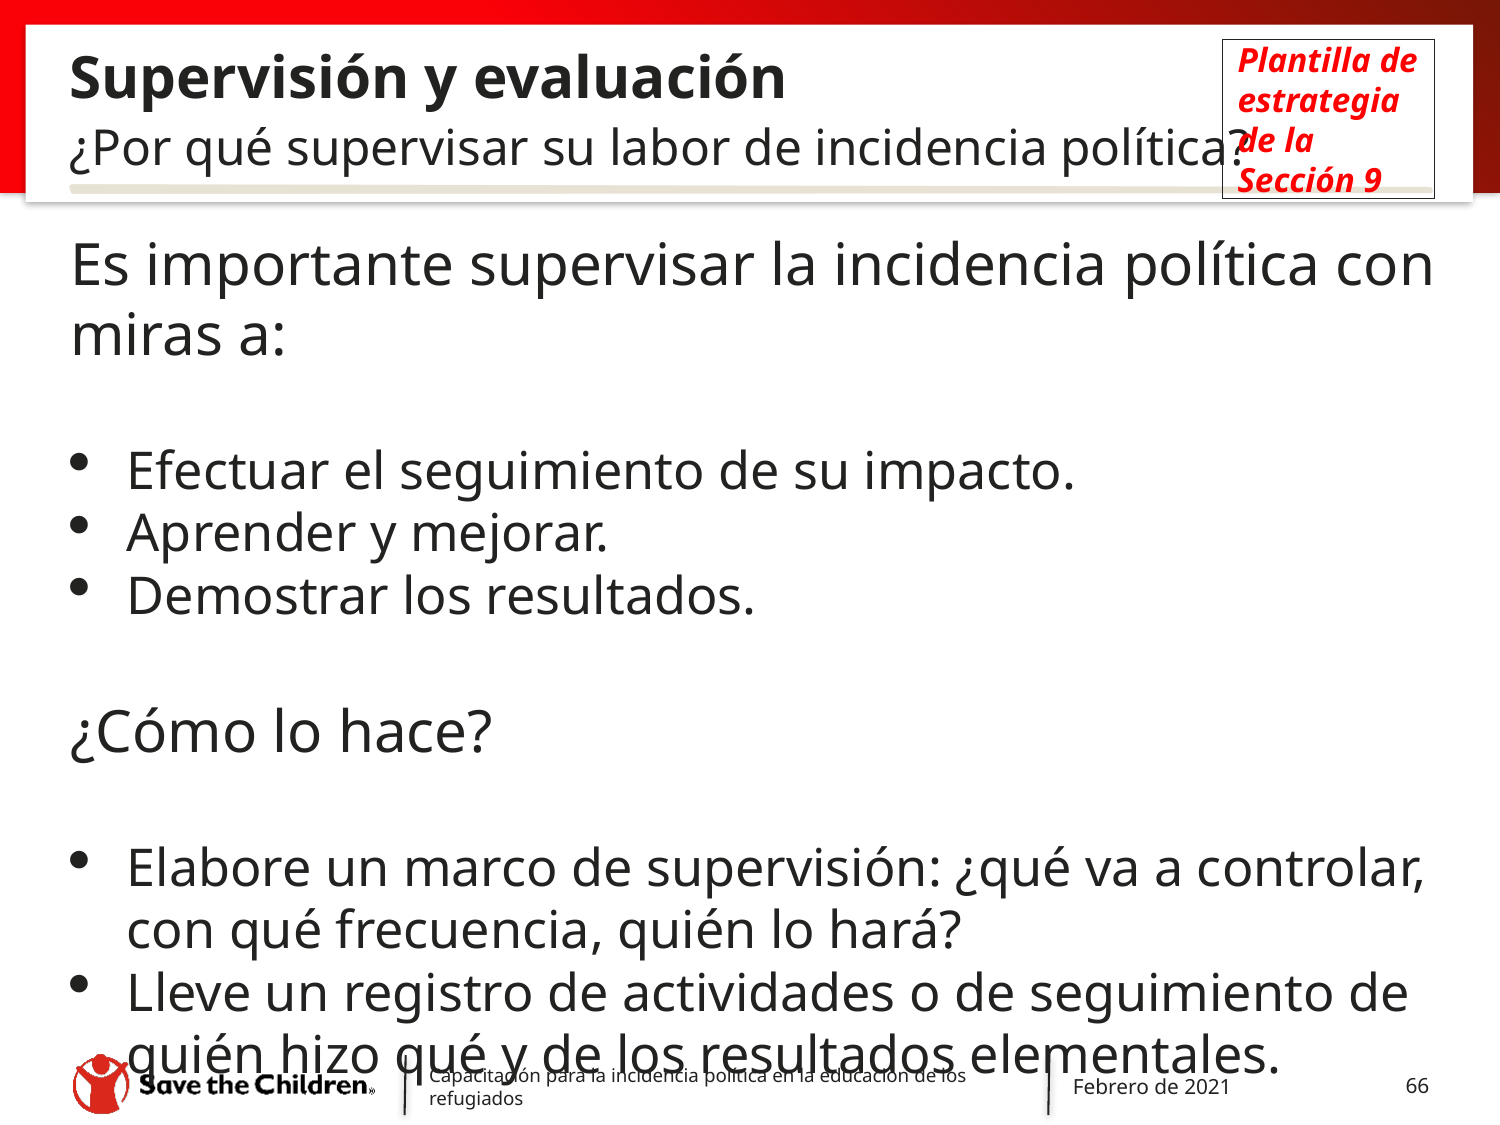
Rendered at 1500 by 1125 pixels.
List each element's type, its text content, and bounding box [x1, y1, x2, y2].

slide_number 66 [1317, 1056, 1445, 1117]
list Es importante supervisar la incidencia política con miras a: Efectuar el seguimiento de su impacto. Aprender y mejorar. Demostrar los resultados. ¿Cómo lo hace? Elabore un marco de supervisión: ¿qué va a controlar, con qué frecuencia, quién lo hará? Lleve un registro de actividades o de seguimiento de quién hizo qué y de los resultados elementales. [70, 227, 1459, 1000]
title Supervisión y evaluación [69, 33, 1429, 115]
list ¿Por qué supervisar su labor de incidencia política? [69, 115, 1222, 176]
slide_number Febrero de 2021 [1057, 1056, 1317, 1117]
footer Capacitación para la incidencia política en la educación de los refugiados [414, 1056, 1042, 1117]
text_box Plantilla de estrategia de la Sección 9 [1222, 39, 1435, 199]
picture [62, 1043, 386, 1125]
picture [69, 184, 1222, 194]
